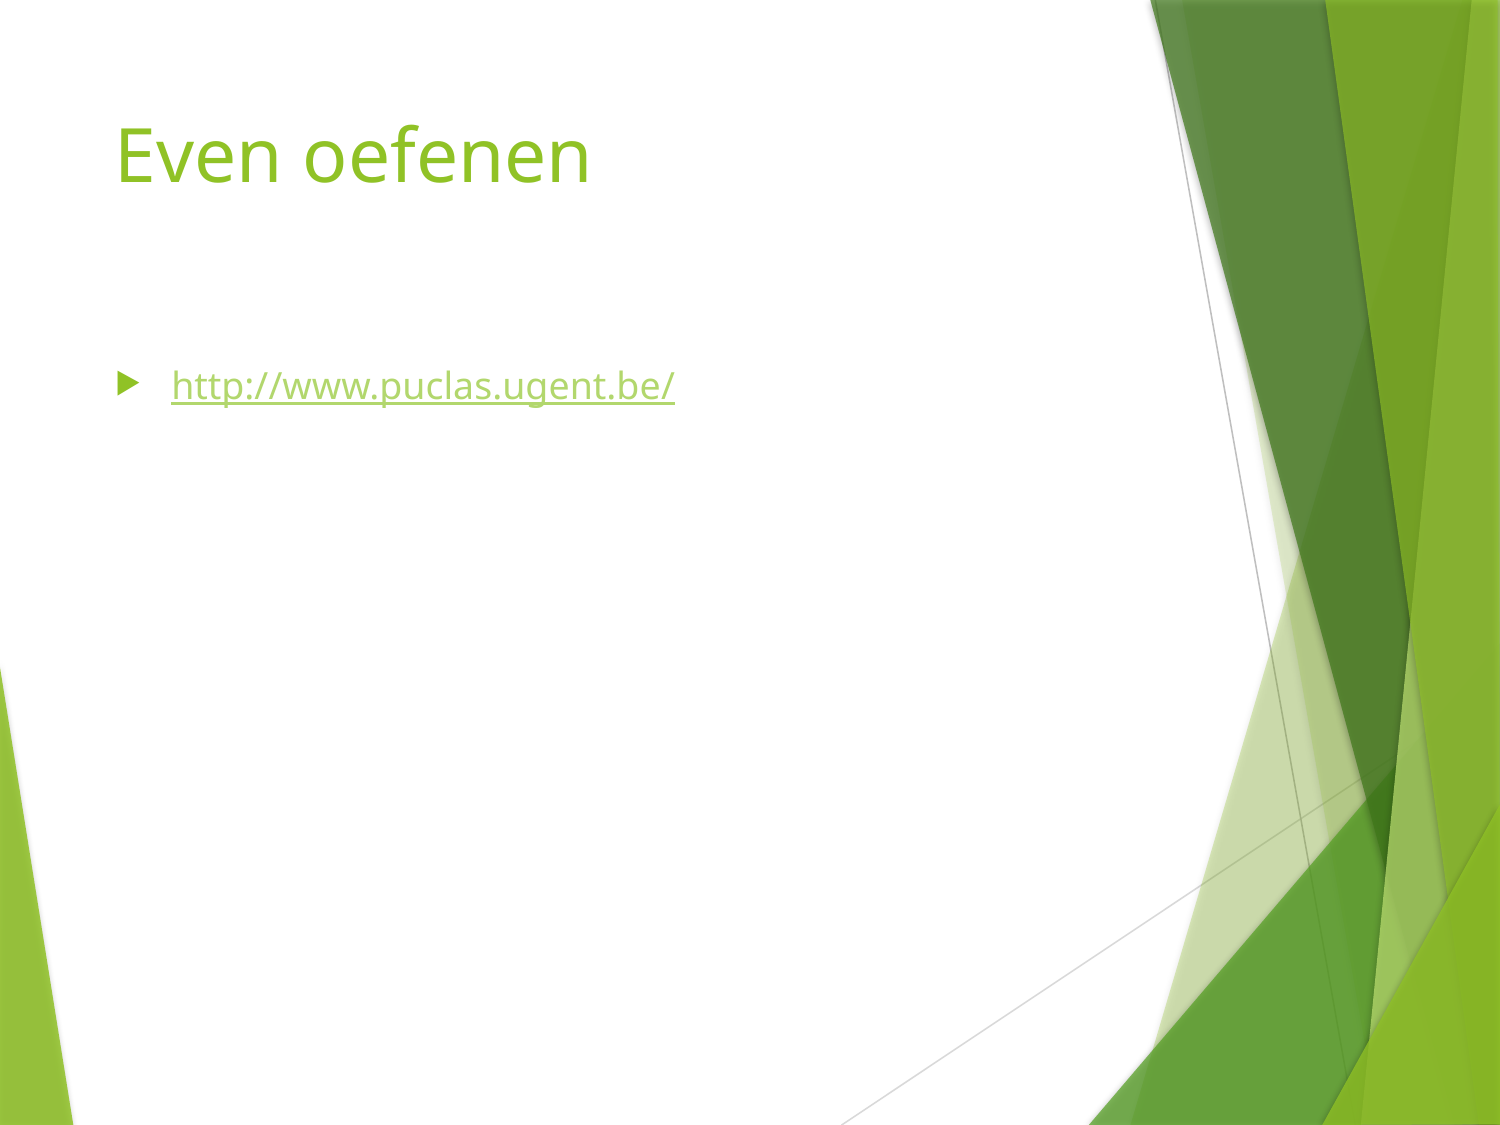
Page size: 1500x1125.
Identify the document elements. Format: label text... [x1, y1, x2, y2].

title Even oefenen [99, 99, 1142, 317]
list http://www.puclas.ugent.be/ [99, 354, 1142, 992]
